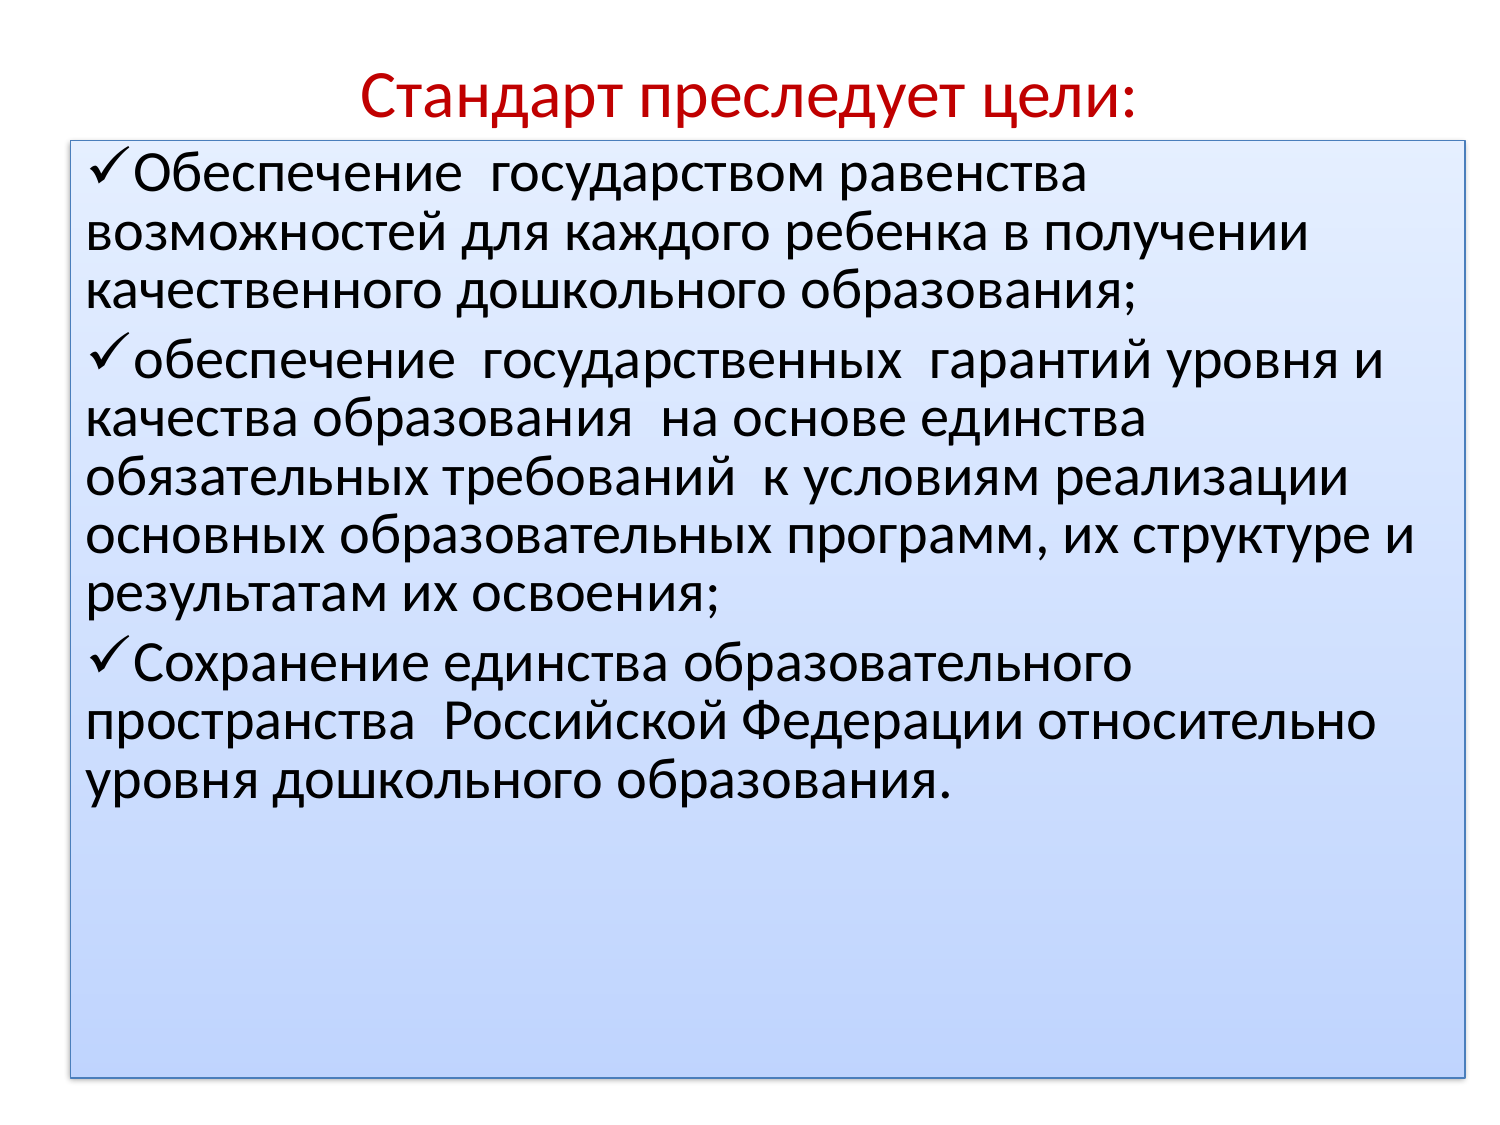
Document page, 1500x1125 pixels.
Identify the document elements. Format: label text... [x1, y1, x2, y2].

title Стандарт преследует цели: [112, 58, 1388, 138]
subtitle Обеспечение государством равенства возможностей для каждого ребенка в получении качественного дошкольного образования; обеспечение государственных гарантий уровня и качества образования на основе единства обязательных требований к условиям реализации основных образовательных программ, их структуре и результатам их освоения; Сохранение единства образовательного пространства Российской Федерации относительно уровня дошкольного образования. [70, 140, 1466, 1079]
